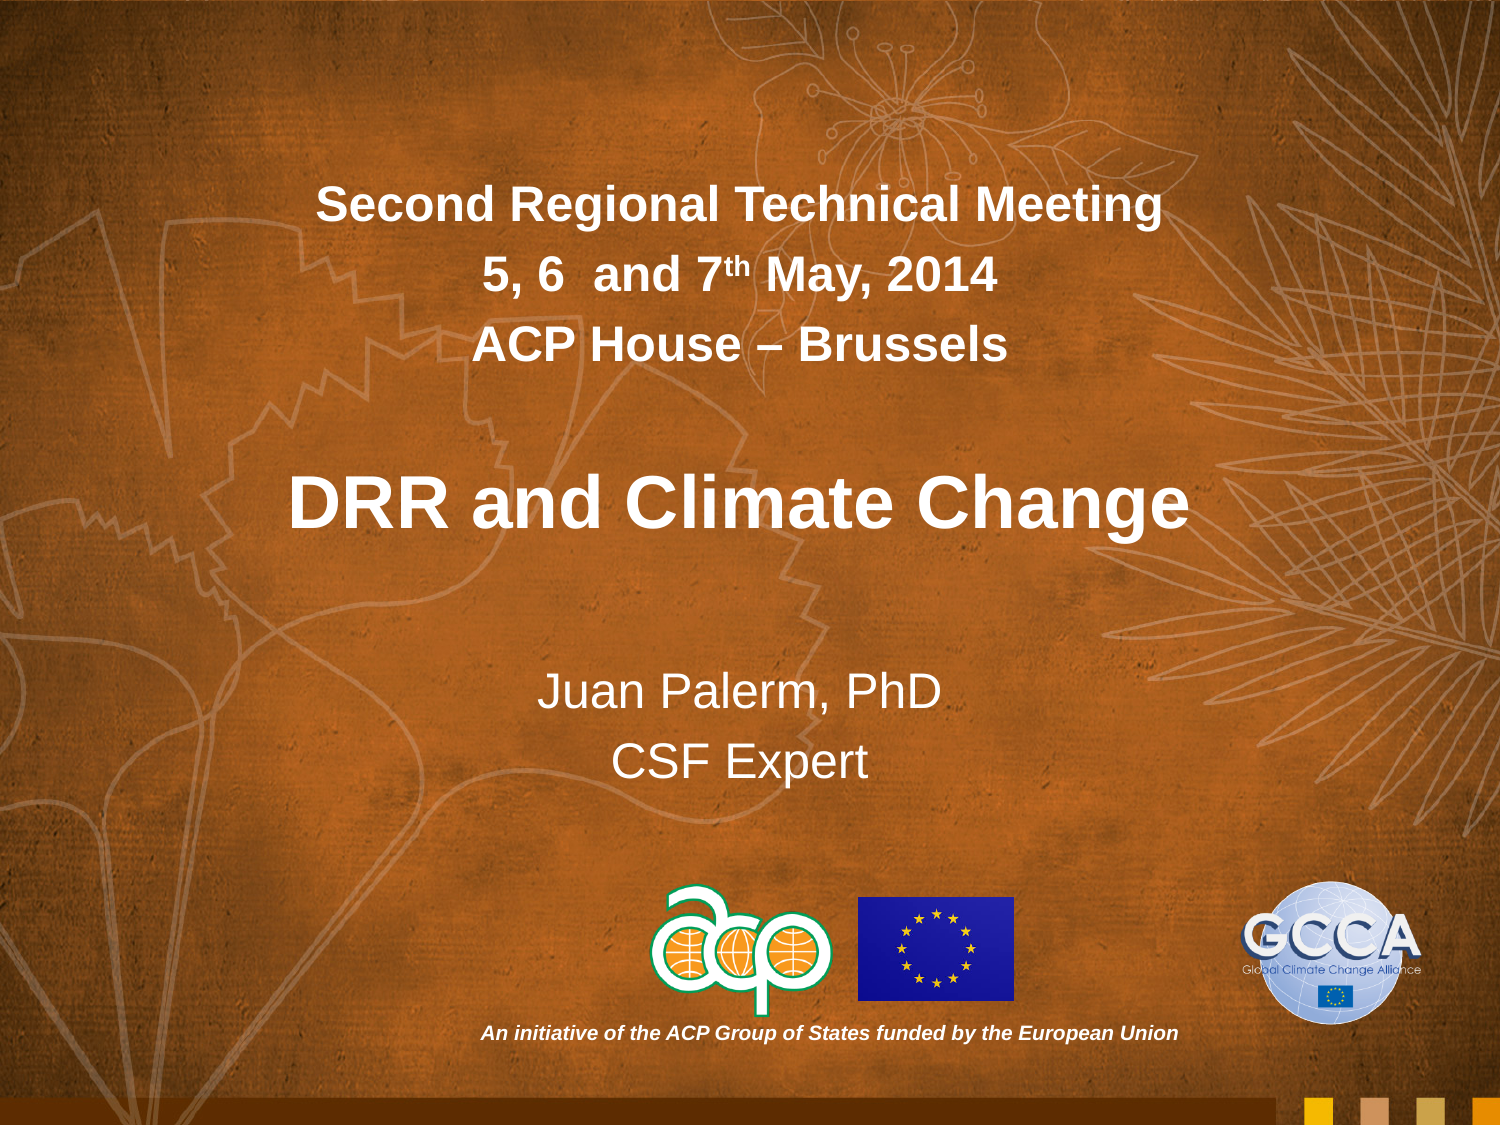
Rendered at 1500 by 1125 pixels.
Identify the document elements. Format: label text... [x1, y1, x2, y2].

subtitle Second Regional Technical Meeting 5, 6 and 7th May, 2014 ACP House – Brussels DRR and Climate Change Juan Palerm, PhD CSF Expert [26, 99, 1454, 285]
picture [0, 0, 1500, 1125]
text_box [52, 833, 467, 1047]
